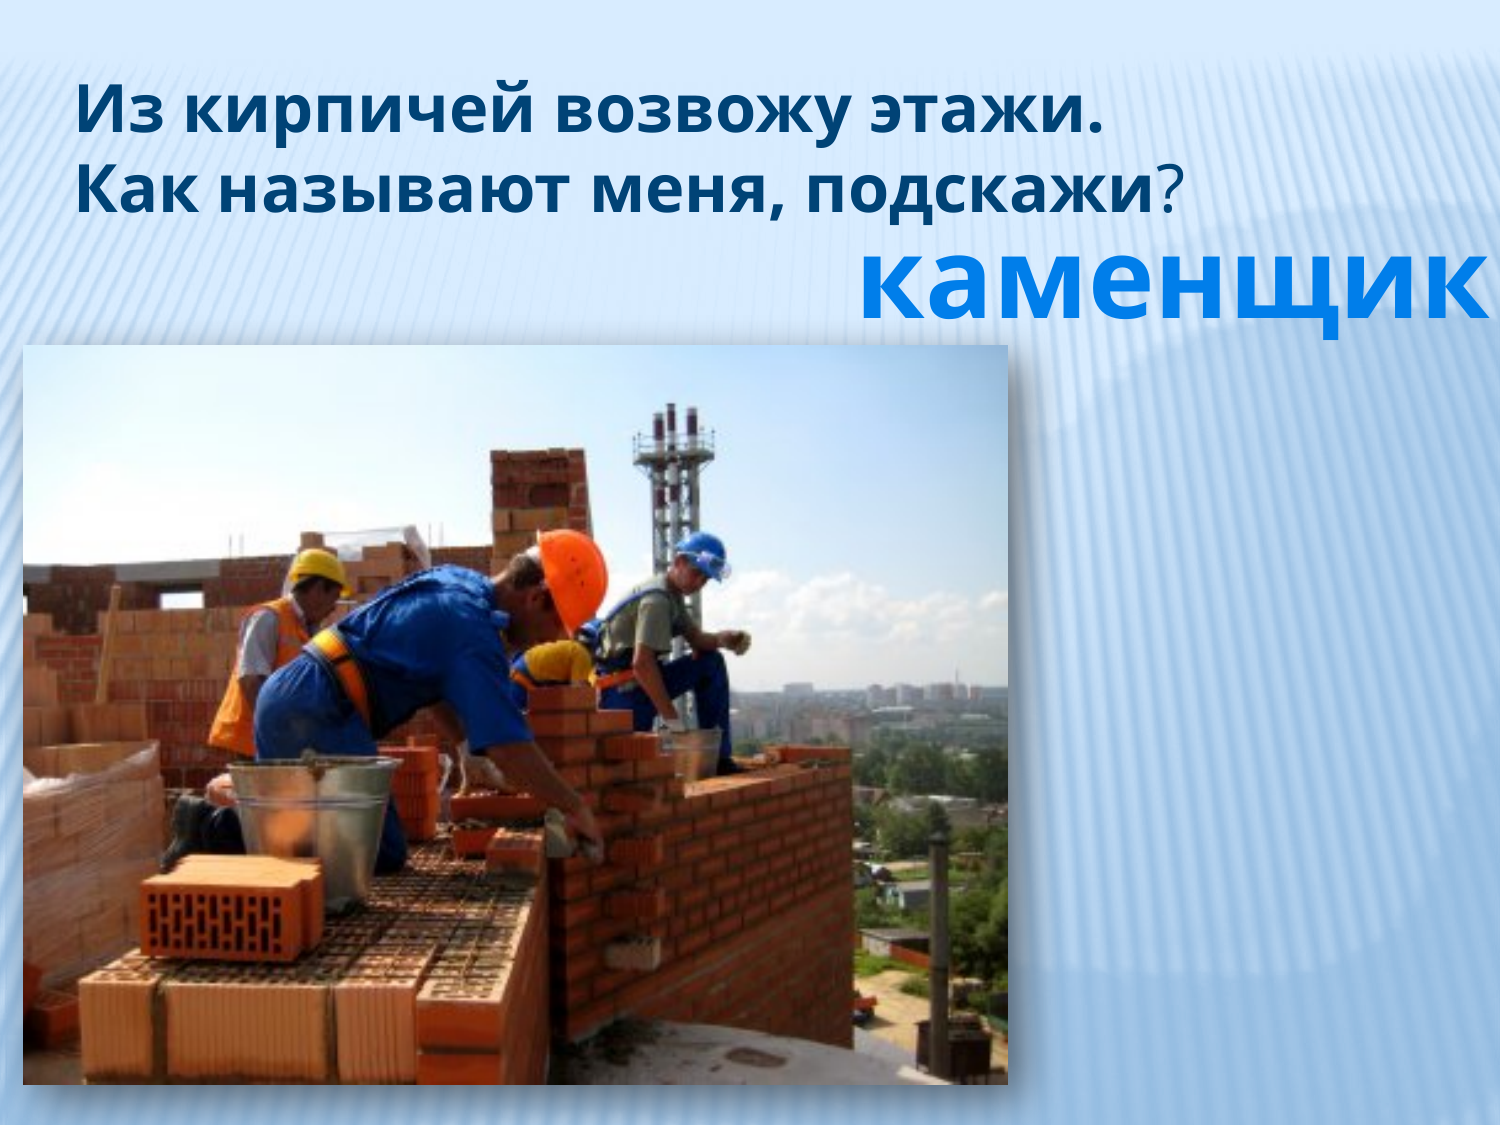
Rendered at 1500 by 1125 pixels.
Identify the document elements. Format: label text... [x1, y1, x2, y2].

text_box каменщик [840, 199, 1500, 349]
picture [23, 345, 1009, 1085]
text_box Из кирпичей возвожу этажи. Как называют меня, подскажи? [58, 58, 1254, 234]
